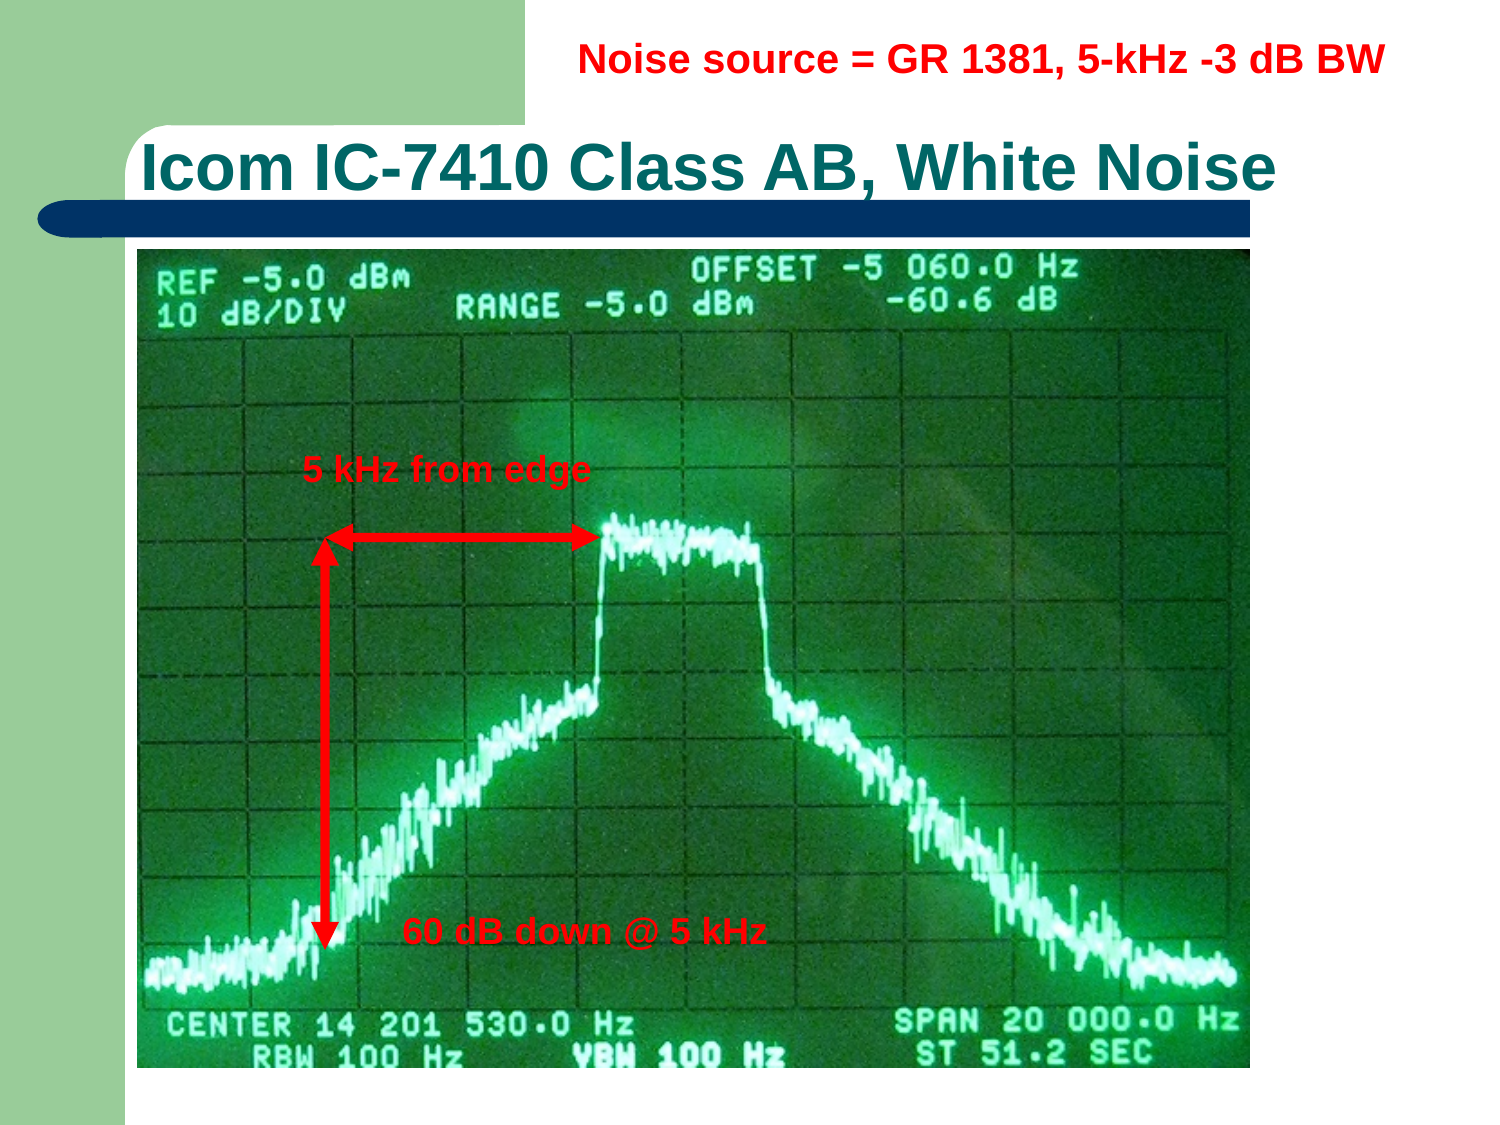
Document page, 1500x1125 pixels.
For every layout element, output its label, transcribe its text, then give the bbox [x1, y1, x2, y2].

title Icom IC-7410 Class AB, White Noise [124, 124, 1426, 213]
picture [137, 249, 1251, 1068]
text_box Noise source = GR 1381, 5-kHz -3 dB BW [562, 24, 1413, 90]
